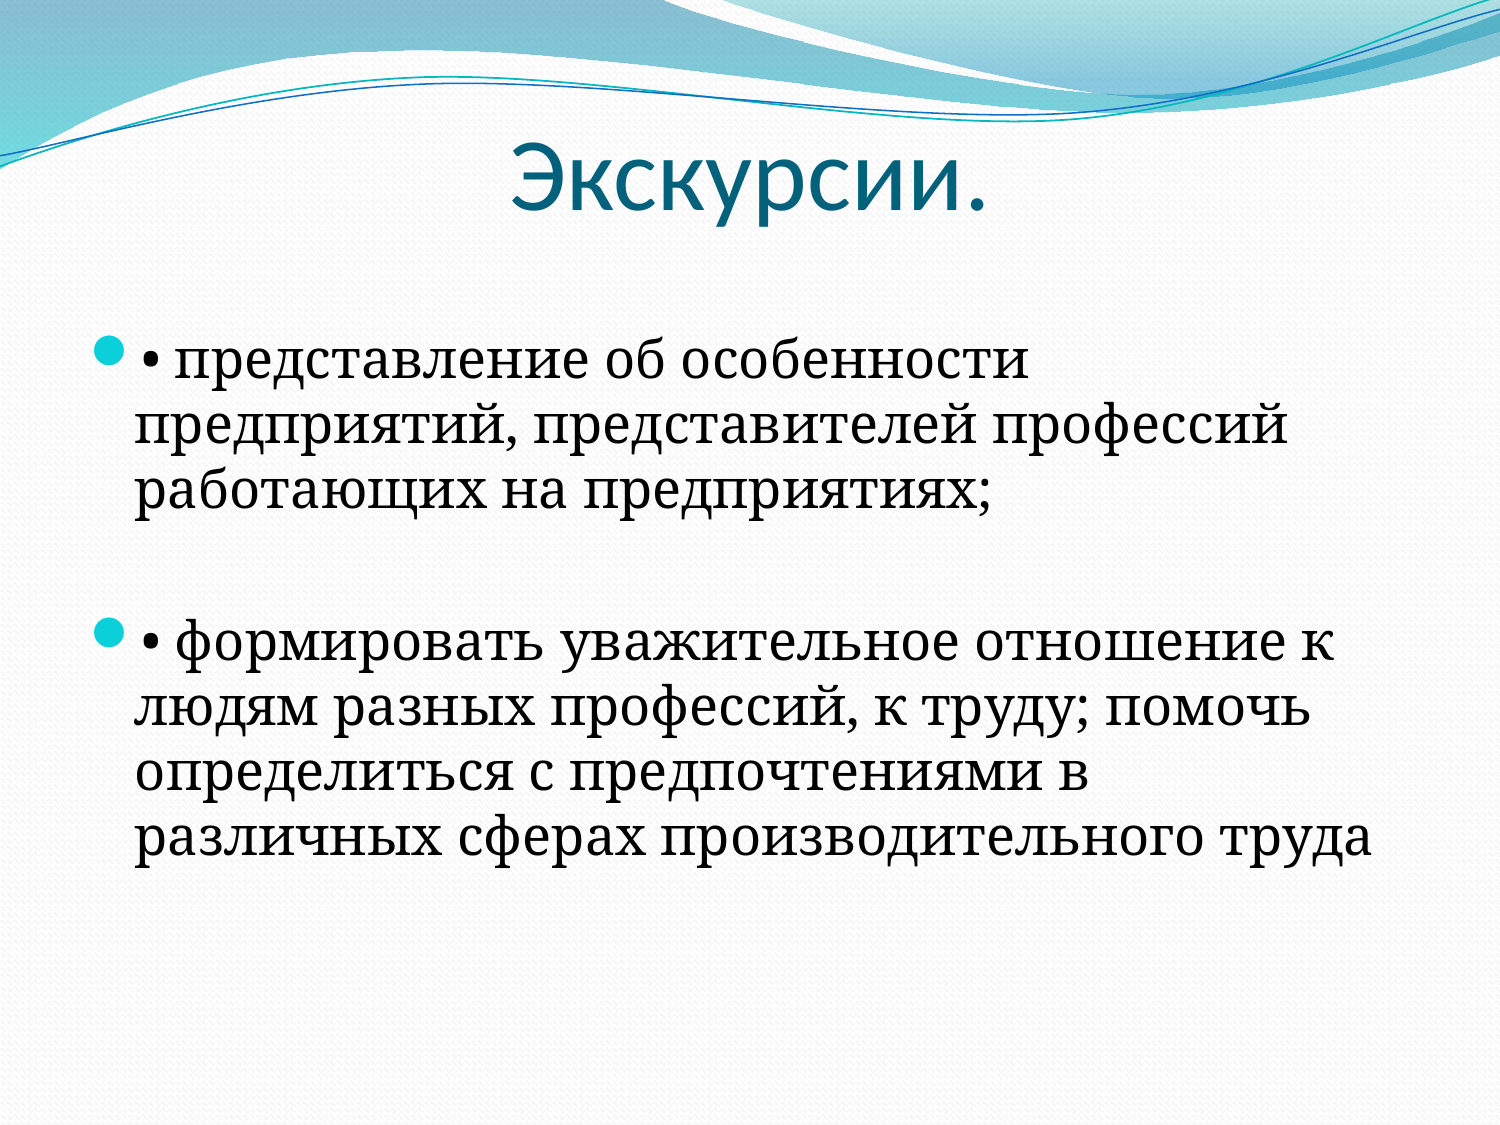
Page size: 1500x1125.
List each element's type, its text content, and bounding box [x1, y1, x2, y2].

title Экскурсии. [75, 42, 1425, 232]
list • представление об особенности предприятий, представителей профессий работающих на предприятиях; • формировать уважительное отношение к людям разных профессий, к труду; помочь определиться с предпочтениями в различных сферах производительного труда [75, 317, 1425, 1038]
